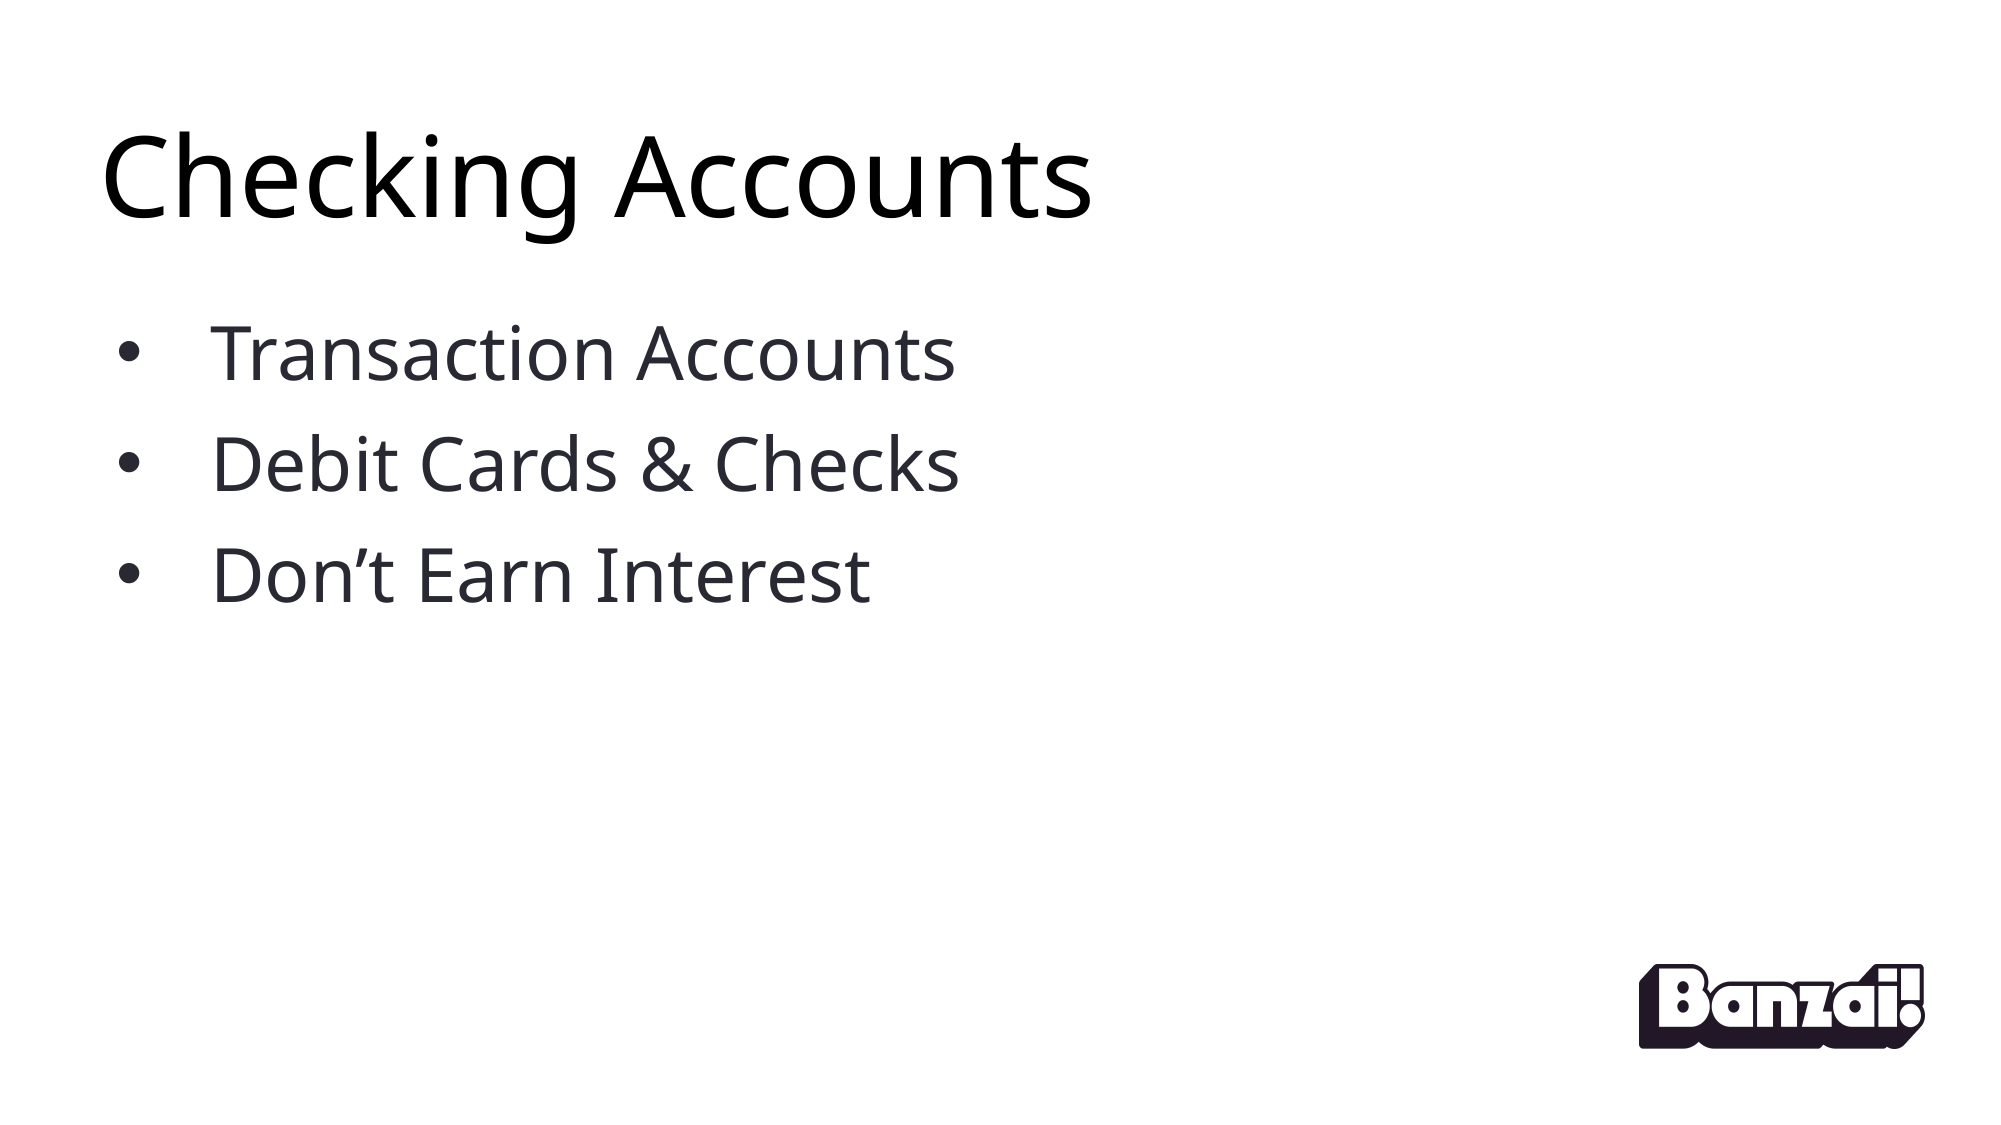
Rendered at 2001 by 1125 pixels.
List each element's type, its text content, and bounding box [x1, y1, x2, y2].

title Checking Accounts [91, 16, 1892, 250]
subtitle Transaction Accounts Debit Cards & Checks Don’t Earn Interest [108, 297, 1597, 1058]
picture [1639, 964, 1925, 1050]
